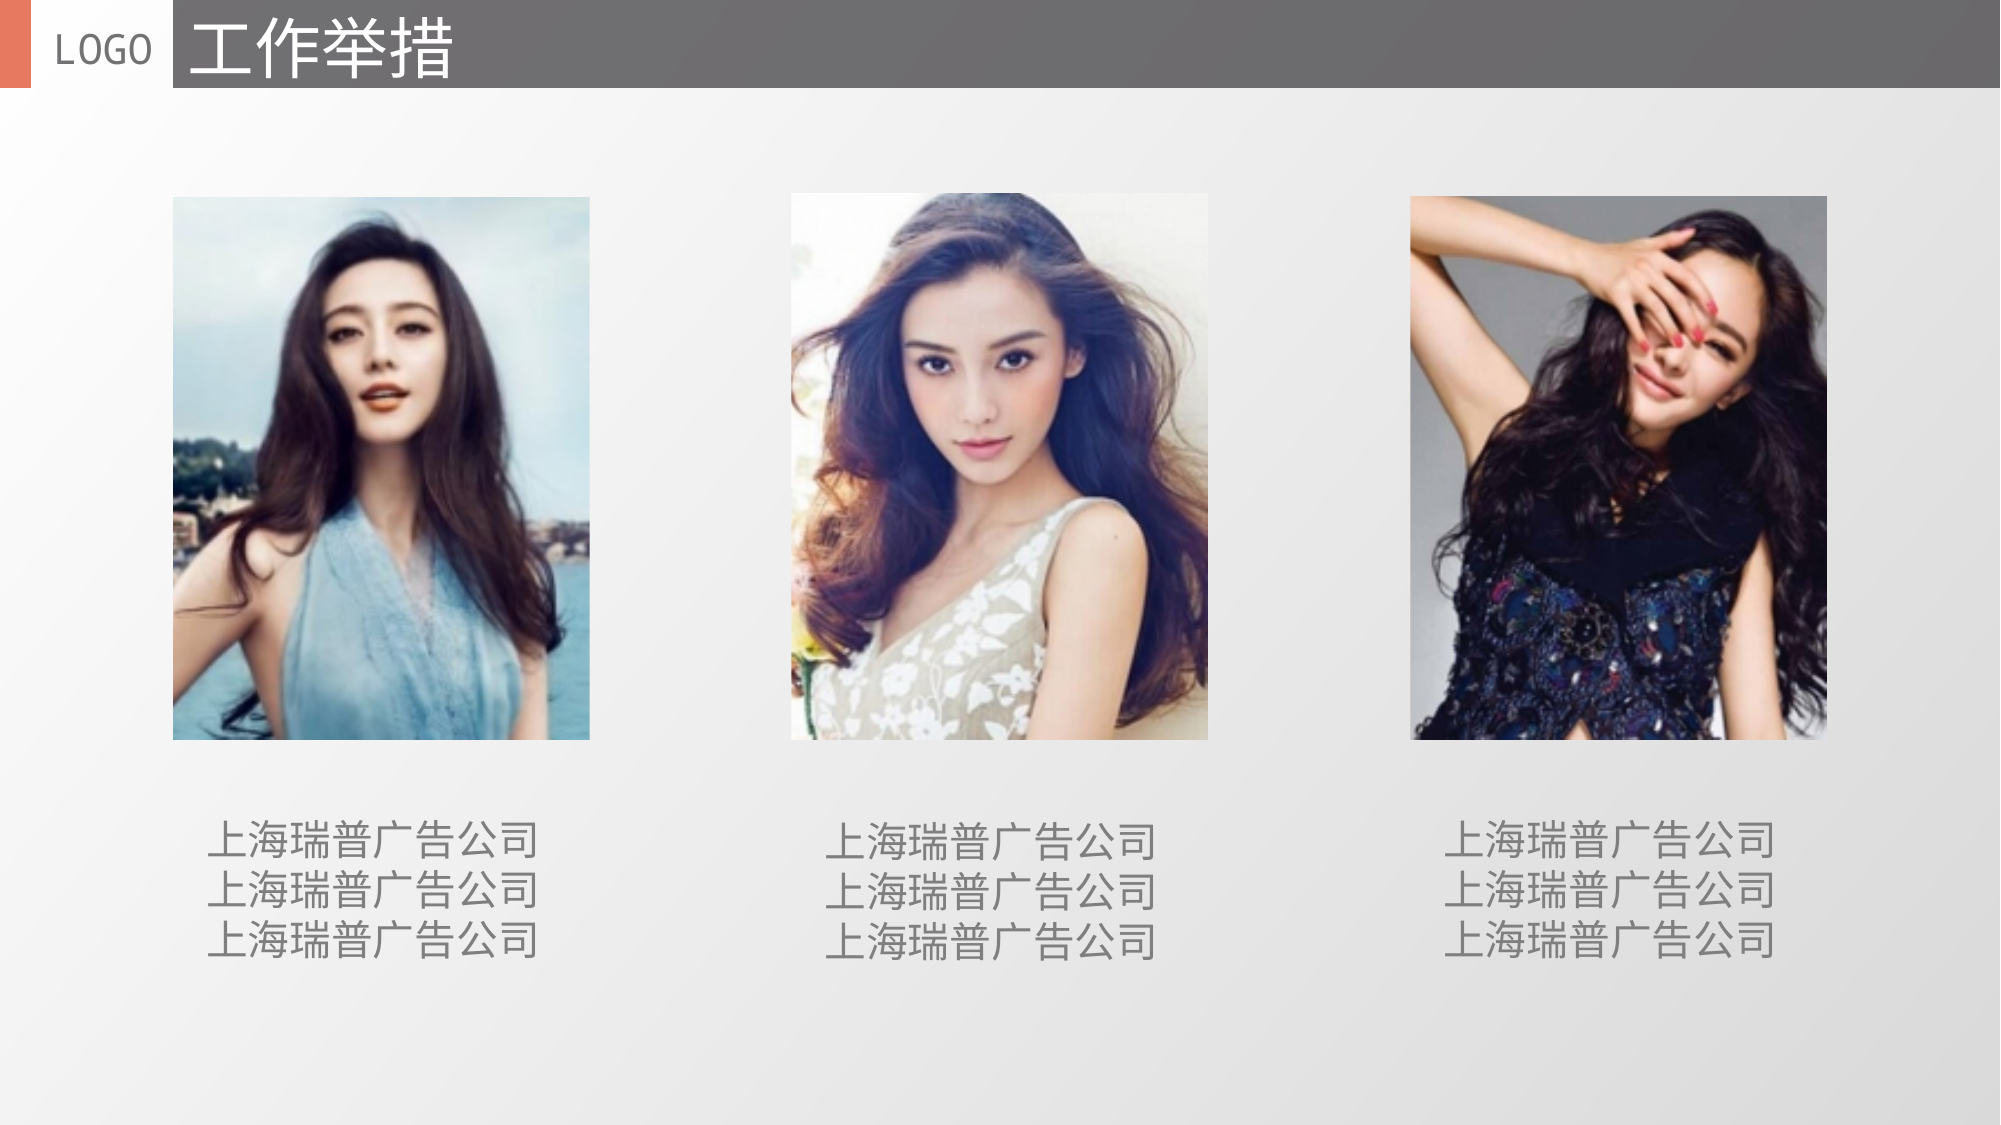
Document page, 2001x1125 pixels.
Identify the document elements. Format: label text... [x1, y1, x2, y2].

picture [791, 193, 1208, 740]
picture [173, 197, 590, 740]
text_box 上海瑞普广告公司 上海瑞普广告公司 上海瑞普广告公司 [809, 808, 1190, 974]
text_box [0, 0, 32, 89]
text_box [556, 0, 2000, 89]
text_box LOGO [37, 15, 173, 81]
text_box 上海瑞普广告公司 上海瑞普广告公司 上海瑞普广告公司 [1428, 806, 1809, 971]
text_box 上海瑞普广告公司 上海瑞普广告公司 上海瑞普广告公司 [191, 806, 572, 971]
picture [1410, 196, 1827, 740]
text_box 工作举措 [173, 0, 556, 95]
